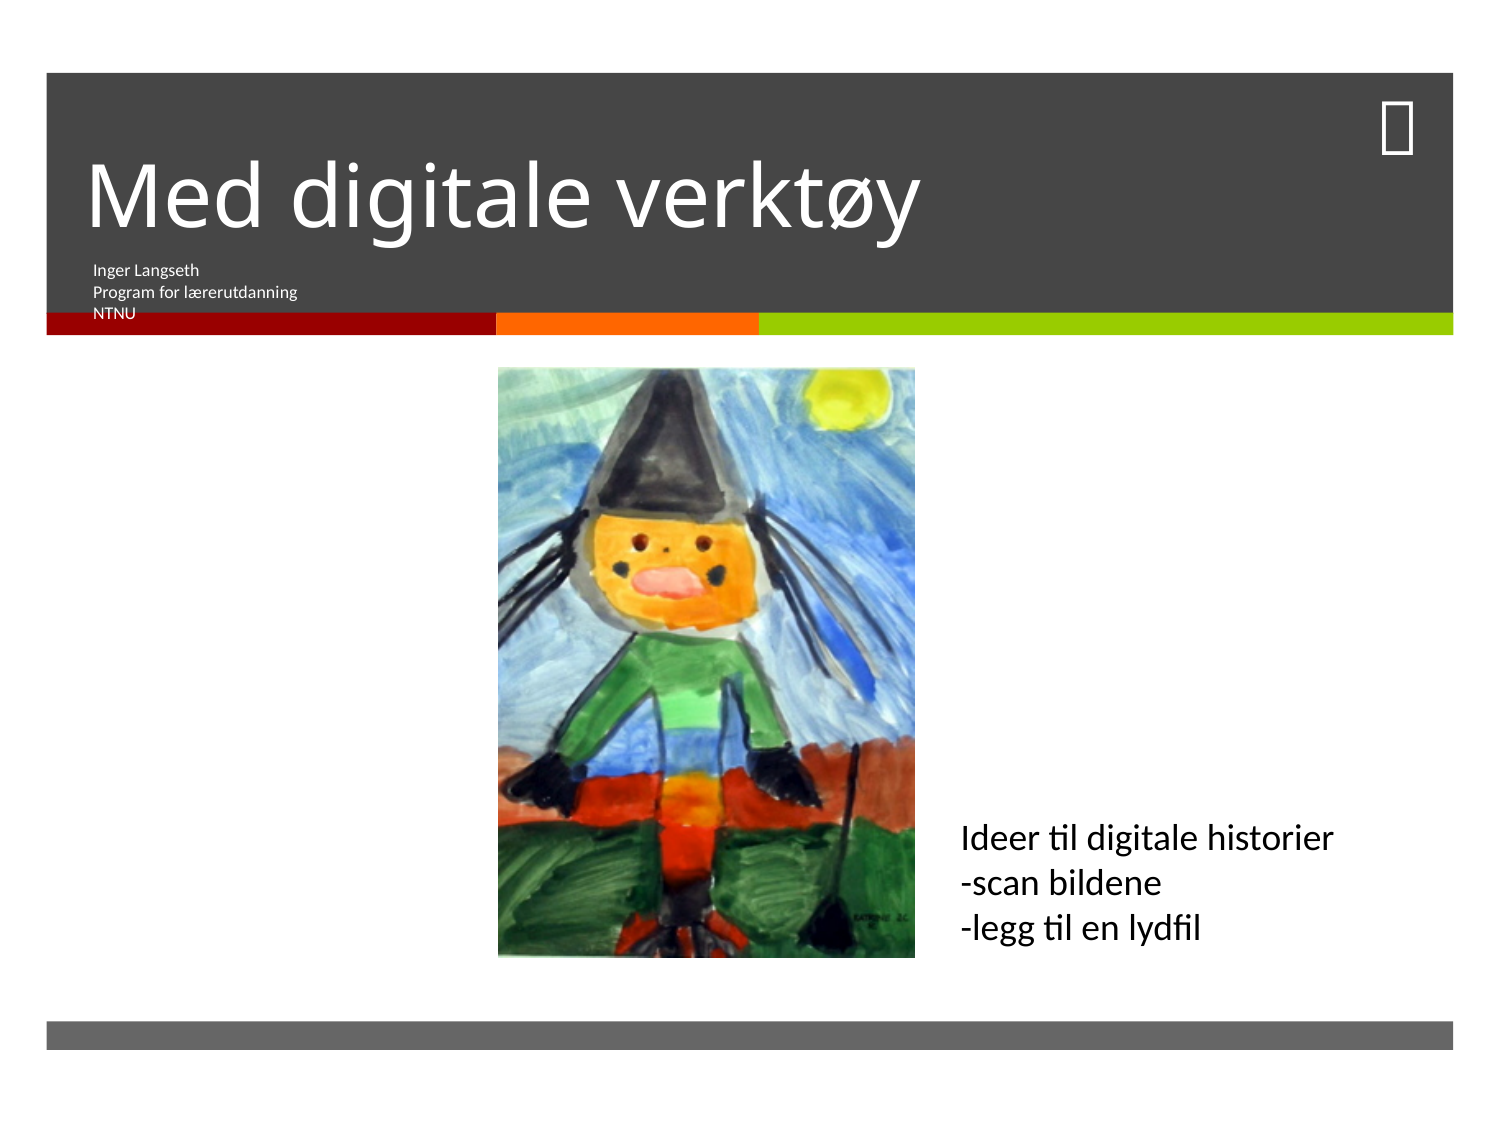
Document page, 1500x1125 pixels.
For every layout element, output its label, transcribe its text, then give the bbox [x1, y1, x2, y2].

title Med digitale verktøy [69, 73, 1351, 253]
picture [498, 367, 916, 958]
subtitle Inger Langseth Program for lærerutdanning NTNU [78, 251, 1351, 331]
text_box Ideer til digitale historier -scan bildene -legg til en lydfil [945, 805, 1387, 956]
